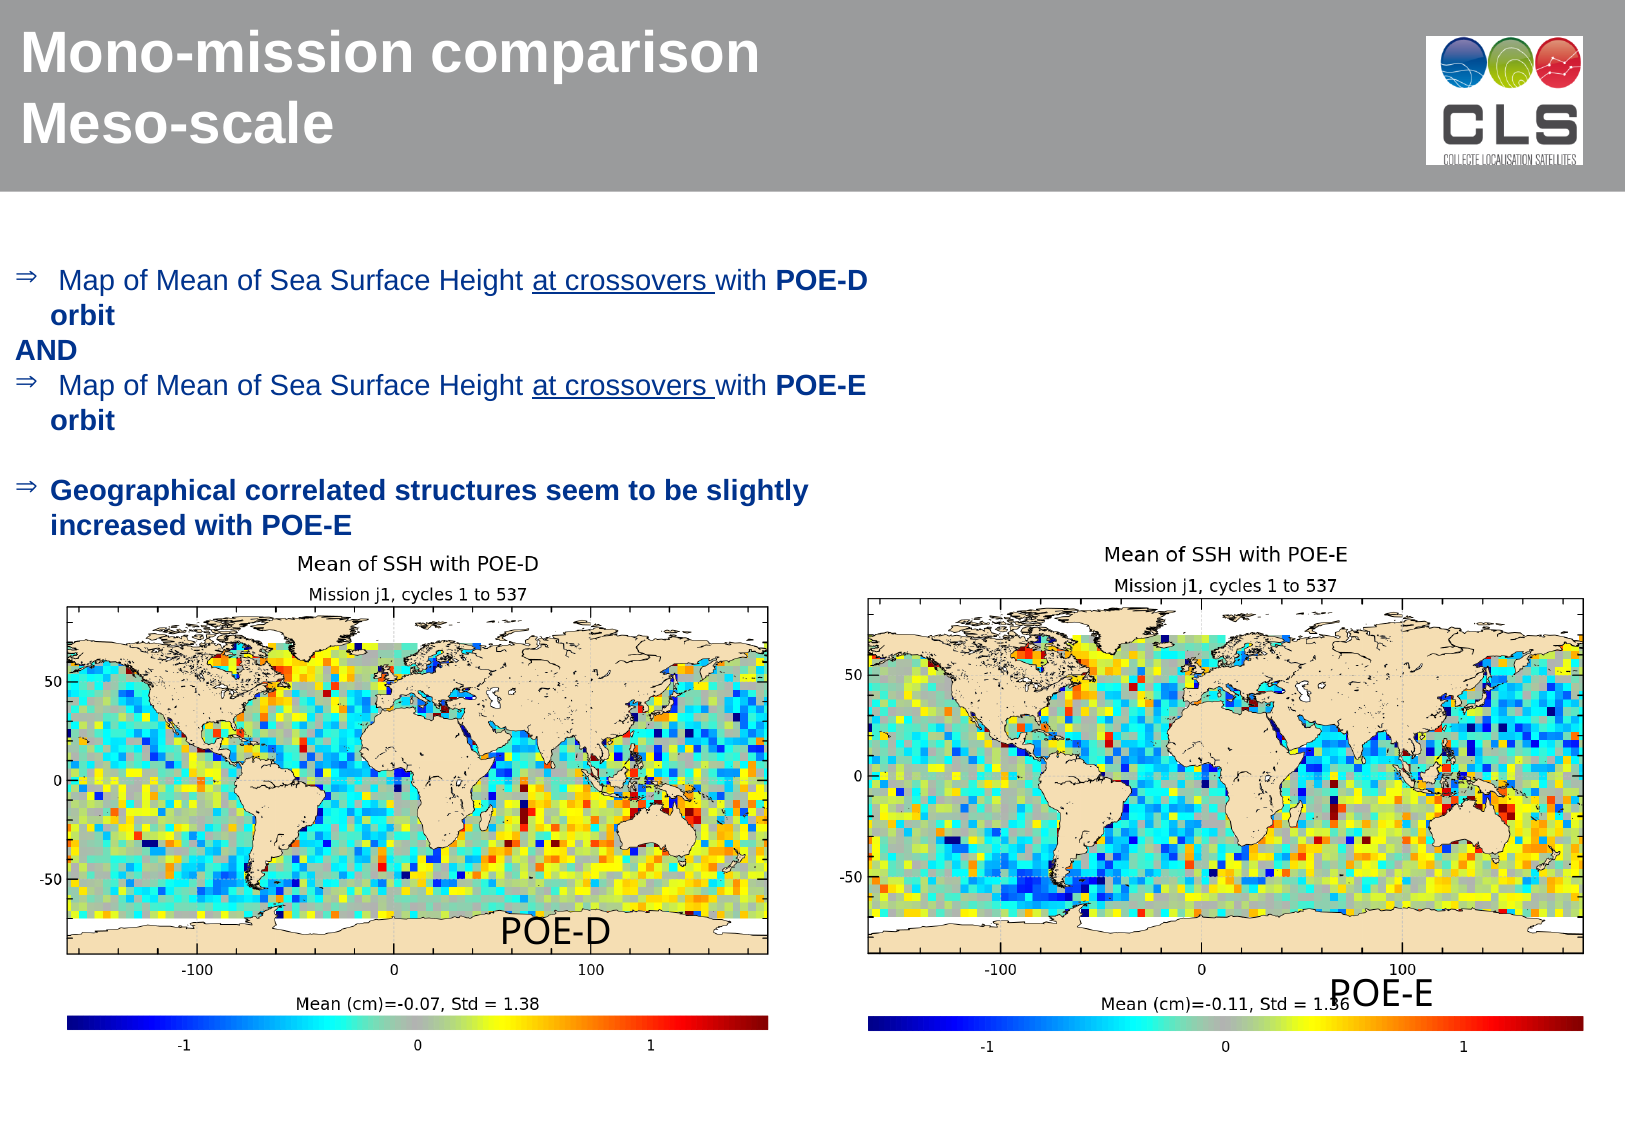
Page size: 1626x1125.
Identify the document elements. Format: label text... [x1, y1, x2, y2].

text_box Map of Mean of Sea Surface Height at crossovers with POE-D orbit AND Map of Mean of Sea Surface Height at crossovers with POE-E orbit Geographical correlated structures seem to be slightly increased with POE-E [0, 219, 916, 530]
picture [0, 521, 1625, 1082]
text_box Mono-mission comparison Meso-scale [5, 17, 1425, 148]
picture [1426, 36, 1583, 165]
